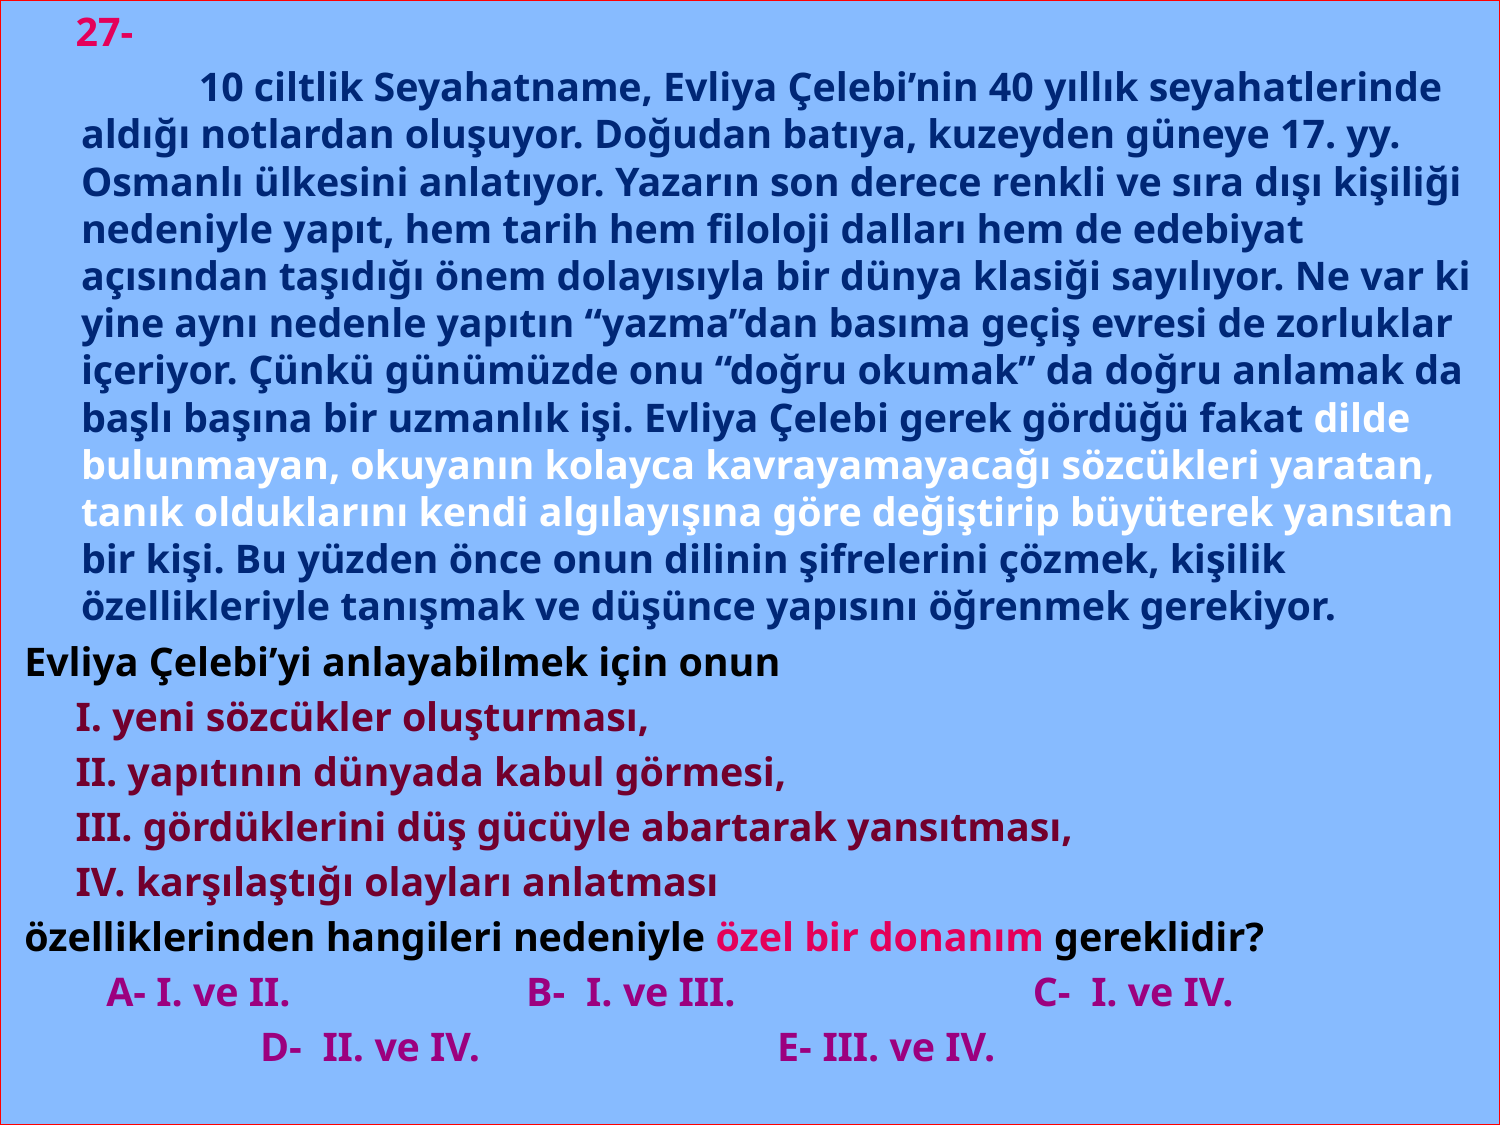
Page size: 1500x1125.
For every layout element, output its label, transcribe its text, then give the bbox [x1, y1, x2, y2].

list 27- 10 ciltlik Seyahatname, Evliya Çelebi’nin 40 yıllık seyahatlerinde aldığı notlardan oluşuyor. Doğudan batıya, kuzeyden güneye 17. yy. Osmanlı ülkesini anlatıyor. Yazarın son derece renkli ve sıra dışı kişiliği nedeniyle yapıt, hem tarih hem filoloji dalları hem de edebiyat açısından taşıdığı önem dolayısıyla bir dünya klasiği sayılıyor. Ne var ki yine aynı nedenle yapıtın “yazma”dan basıma geçiş evresi de zorluklar içeriyor. Çünkü günümüzde onu “doğru okumak” da doğru anlamak da başlı başına bir uzmanlık işi. Evliya Çelebi gerek gördüğü fakat dilde bulunmayan, okuyanın kolayca kavrayamayacağı sözcükleri yaratan, tanık olduklarını kendi algılayışına göre değiştirip büyüterek yansıtan bir kişi. Bu yüzden önce onun dilinin şifrelerini çözmek, kişilik özellikleriyle tanışmak ve düşünce yapısını öğrenmek gerekiyor. Evliya Çelebi’yi anlayabilmek için onun I. yeni sözcükler oluşturması, II. yapıtının dünyada kabul görmesi, III. gördüklerini düş gücüyle abartarak yansıtması, IV. karşılaştığı olayları anlatması özelliklerinden hangileri nedeniyle özel bir donanım gereklidir? A- I. ve II. B- I. ve III. C- I. ve IV. D- II. ve IV. E- III. ve IV. [0, 0, 1500, 1125]
